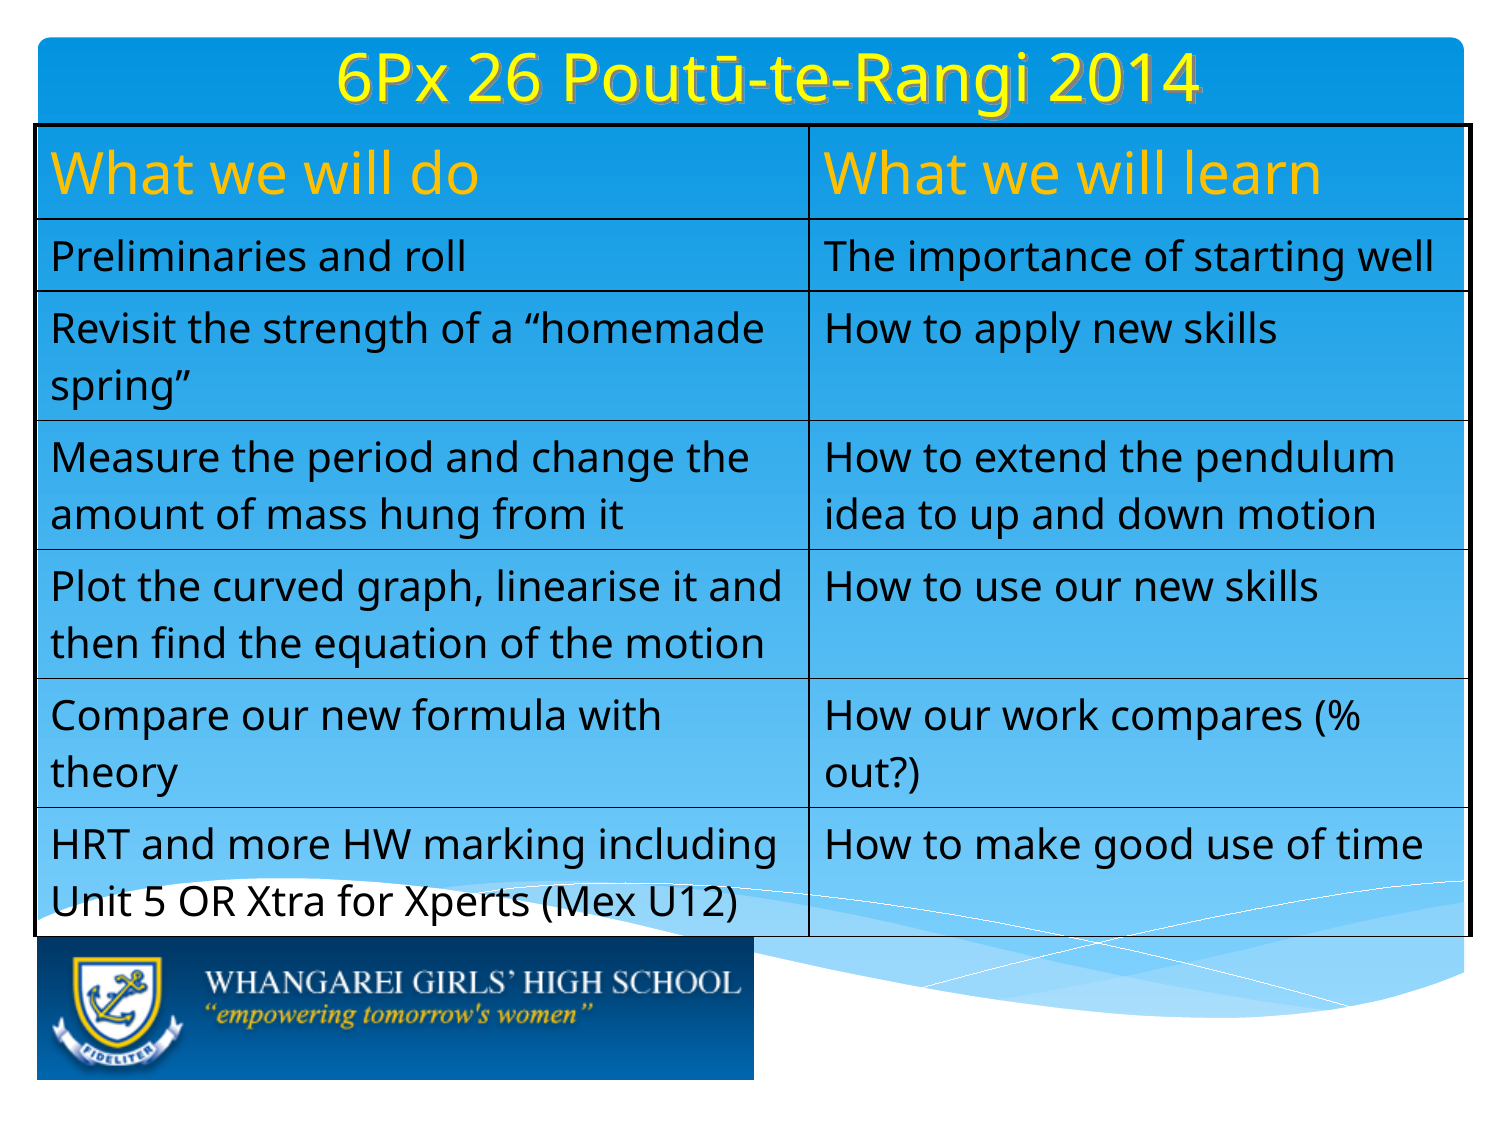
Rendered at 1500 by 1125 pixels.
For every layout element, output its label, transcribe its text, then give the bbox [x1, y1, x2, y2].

table_cell Preliminaries and roll [37, 220, 808, 290]
picture [37, 937, 754, 1080]
table_cell How to apply new skills [810, 292, 1468, 420]
table_cell Revisit the strength of a “homemade spring” [37, 292, 808, 420]
table_cell How to use our new skills [810, 550, 1468, 678]
table_cell HRT and more HW marking including Unit 5 OR Xtra for Xperts (Mex U12) [37, 808, 808, 936]
table_cell How to make good use of time [810, 808, 1468, 936]
table_cell The importance of starting well [810, 220, 1468, 290]
text_box 6Px 26 Poutū-te-Rangi 2014 [162, 24, 1375, 123]
table_cell How our work compares (% out?) [810, 679, 1468, 807]
table_header What we will learn [810, 127, 1468, 218]
table_cell Measure the period and change the amount of mass hung from it [37, 421, 808, 549]
table_cell Plot the curved graph, linearise it and then find the equation of the motion [37, 550, 808, 678]
table_header What we will do [37, 127, 808, 218]
table_cell Compare our new formula with theory [37, 679, 808, 807]
table_cell How to extend the pendulum idea to up and down motion [810, 421, 1468, 549]
